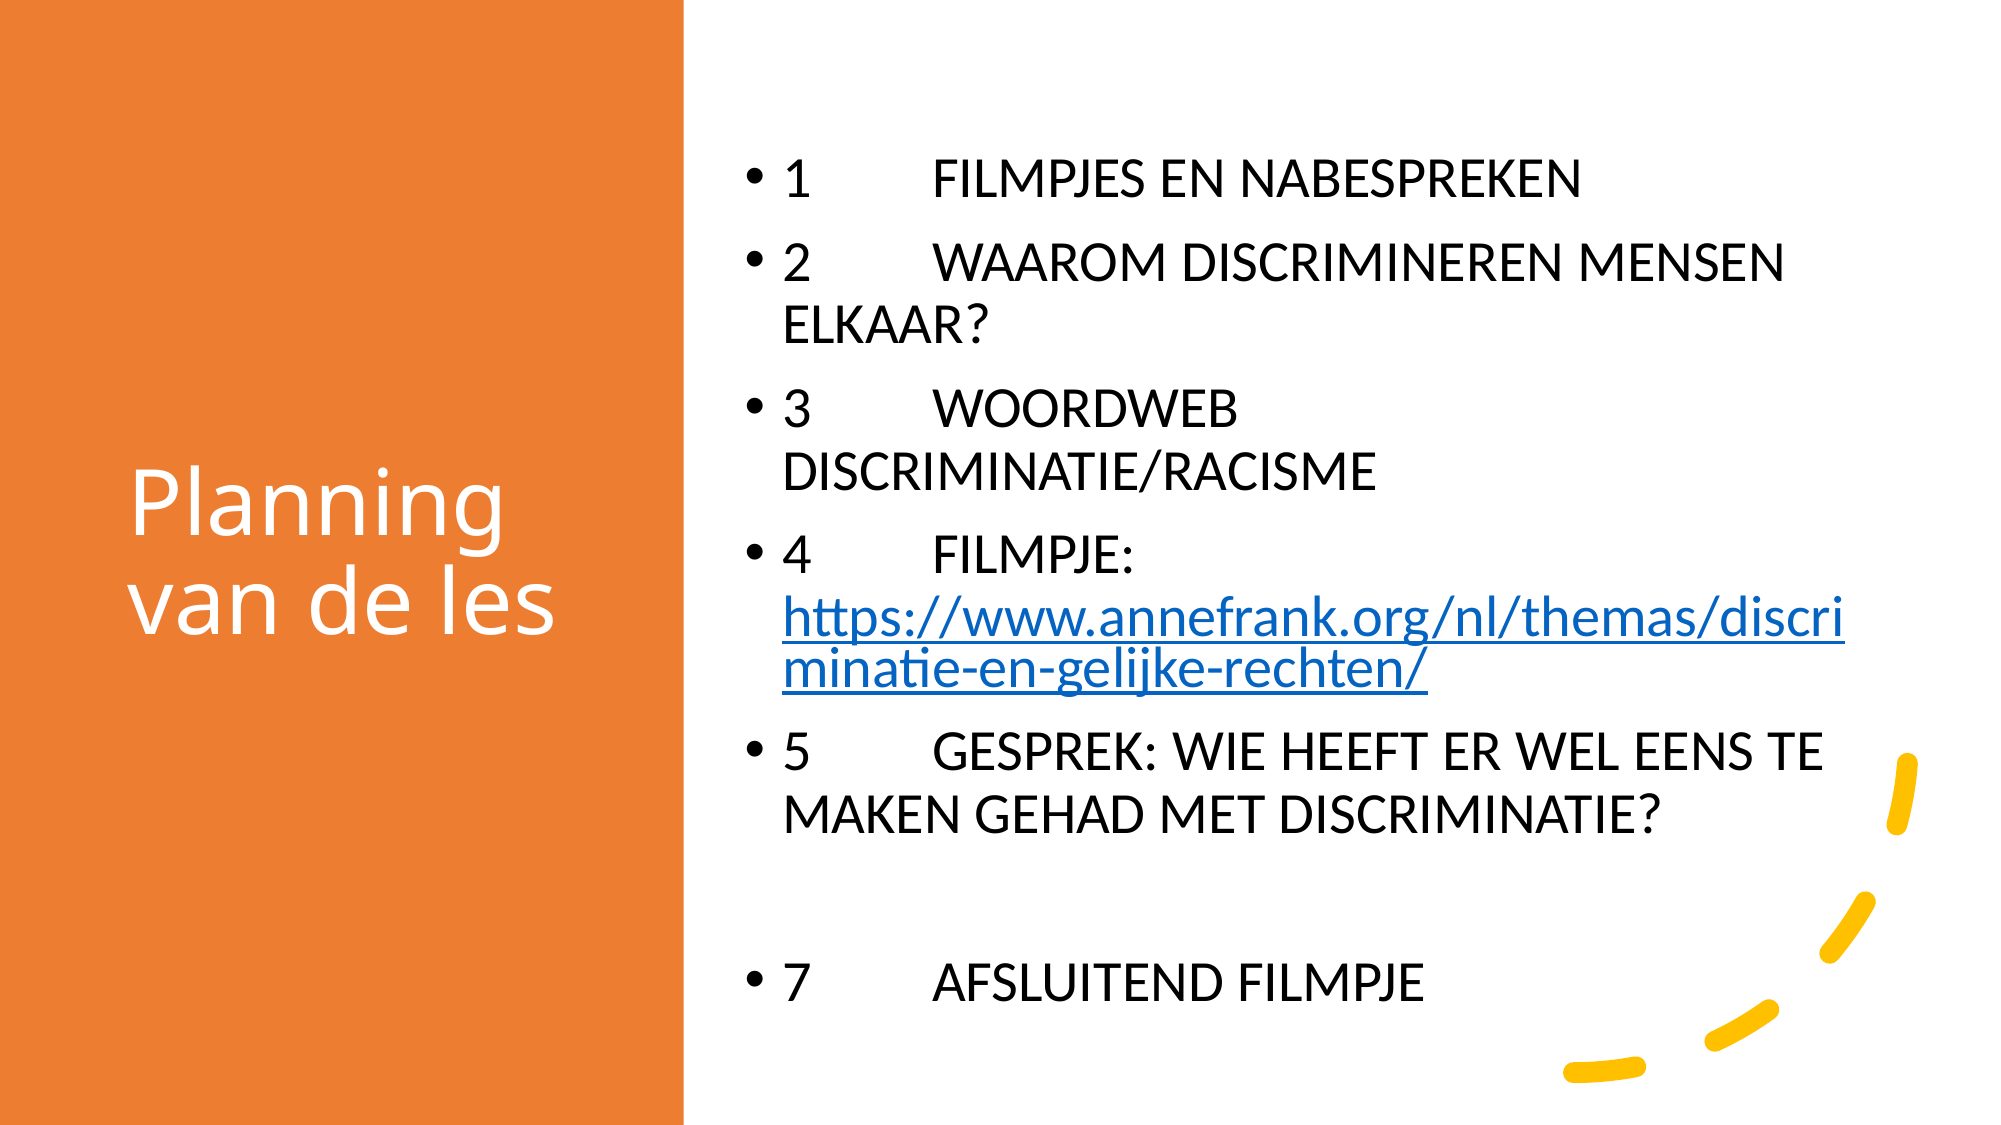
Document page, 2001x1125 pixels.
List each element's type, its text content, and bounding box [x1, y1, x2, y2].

title Planning van de les [112, 97, 638, 1014]
text_box [0, 0, 685, 1125]
list 1 FILMPJES EN NABESPREKEN 2 WAAROM DISCRIMINEREN MENSEN ELKAAR? 3 WOORDWEB DISCRIMINATIE/RACISME 4 FILMPJE: https://www.annefrank.org/nl/themas/discriminatie-en-gelijke-rechten/ 5 GESPREK: WIE HEEFT ER WEL EENS TE MAKEN GEHAD MET DISCRIMINATIE? 7 AFSLUITEND FILMPJE [729, 97, 1863, 1014]
text_box [685, 0, 2000, 1125]
text_box [1572, 1014, 1764, 1074]
text_box [1863, 737, 1909, 907]
